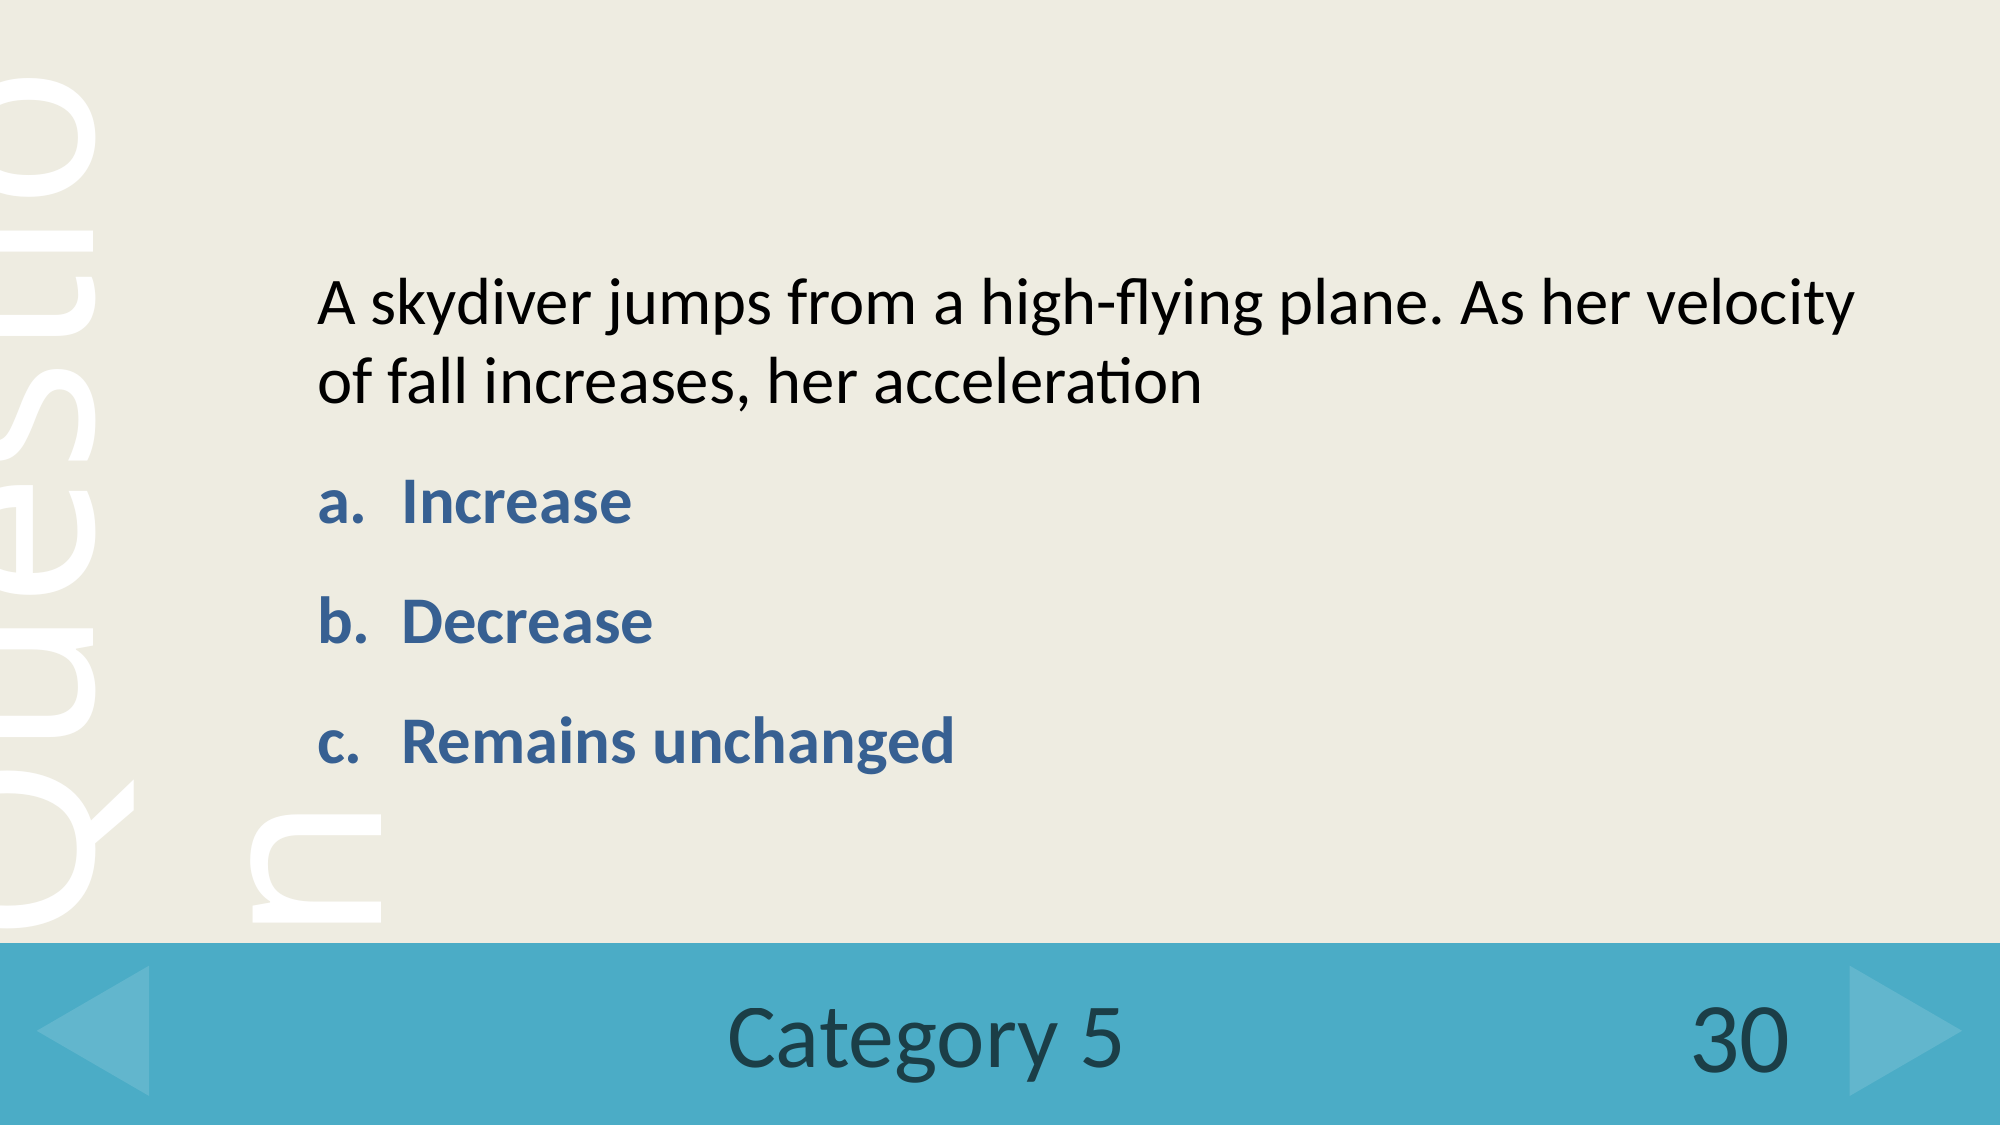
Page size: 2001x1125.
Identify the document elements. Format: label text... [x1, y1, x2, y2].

list A skydiver jumps from a high-flying plane. As her velocity of fall increases, her acceleration Increase Decrease Remains unchanged [302, 161, 1881, 874]
title Category 5 [26, 937, 1827, 1125]
